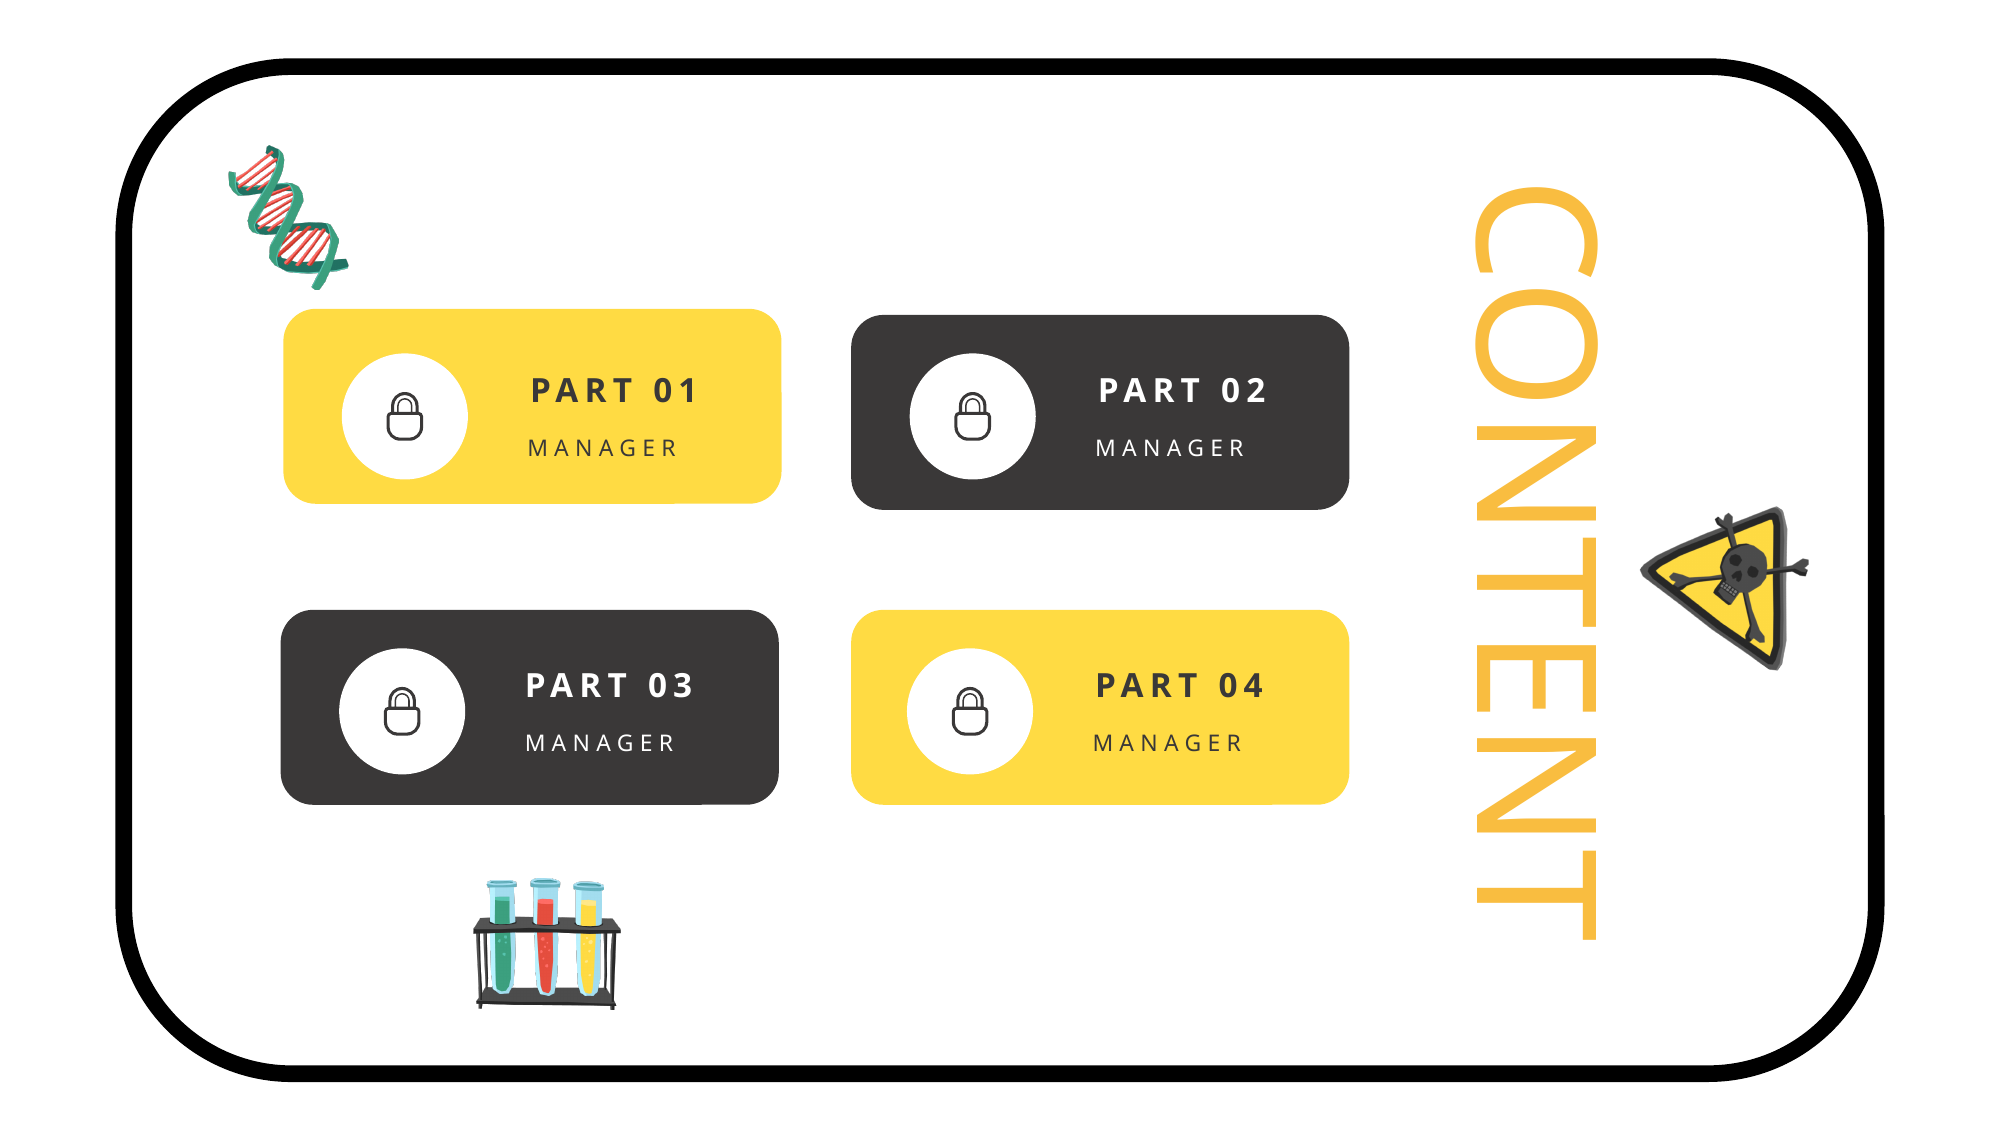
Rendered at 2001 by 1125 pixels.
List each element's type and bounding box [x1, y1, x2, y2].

text_box [339, 648, 466, 775]
text_box [906, 648, 1034, 775]
picture [473, 878, 621, 1010]
picture [1657, 497, 1828, 639]
text_box [909, 353, 1036, 480]
text_box [341, 353, 468, 480]
picture [228, 145, 349, 290]
text_box [122, 65, 1878, 1075]
